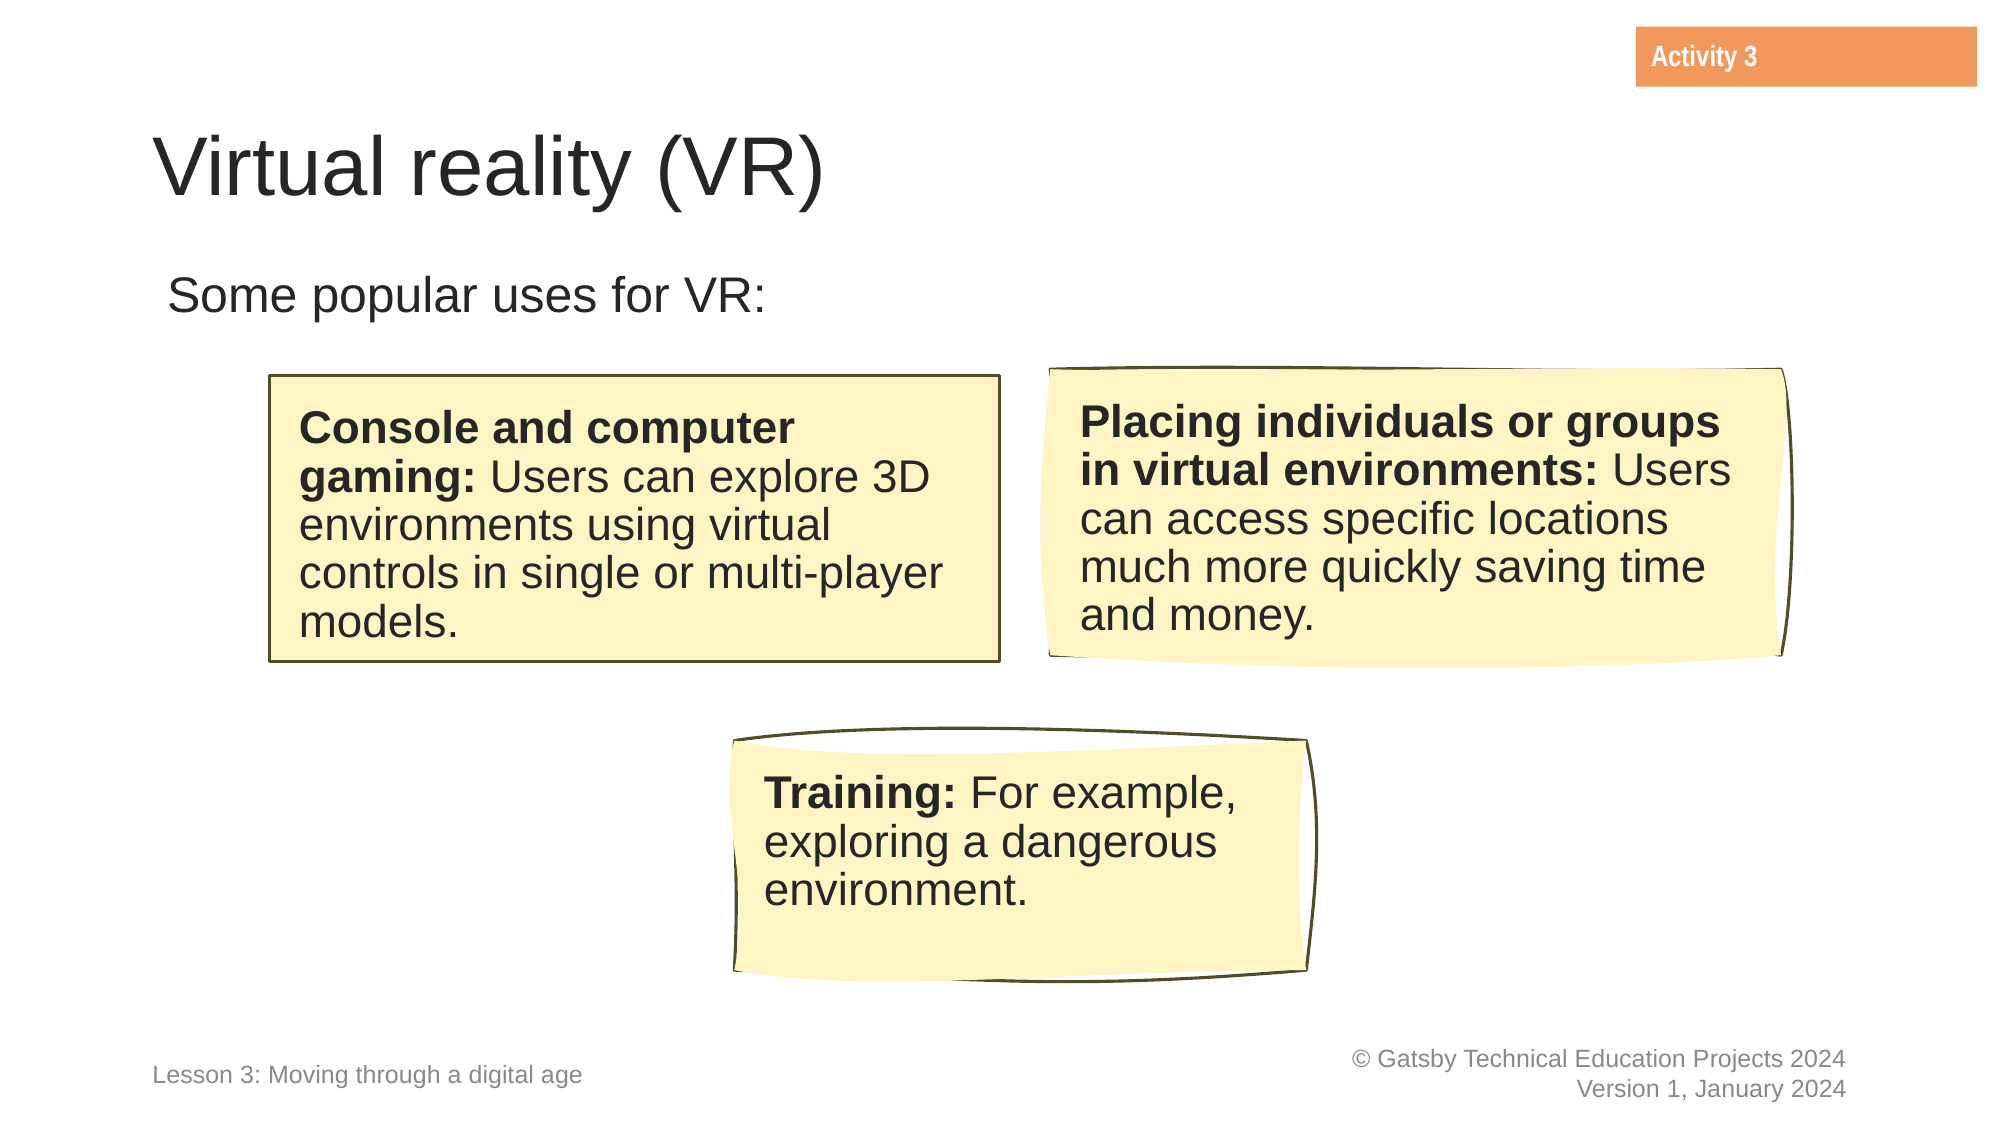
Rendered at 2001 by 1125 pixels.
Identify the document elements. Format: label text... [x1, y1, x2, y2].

text_box Placing individuals or groups in virtual environments: Users can access specific locations much more quickly saving time and money. [1040, 367, 1793, 669]
list Activity 3 [1636, 26, 1978, 87]
text_box Training: For example, exploring a dangerous environment. [729, 728, 1317, 982]
title Virtual reality (VR) [137, 59, 1863, 278]
list Some popular uses for VR: [137, 228, 1300, 943]
list Console and computer gaming: Users can explore 3D environments using virtual controls in single or multi-player models. [268, 374, 1001, 663]
list Lesson 3: Moving through a digital age [137, 1042, 829, 1103]
